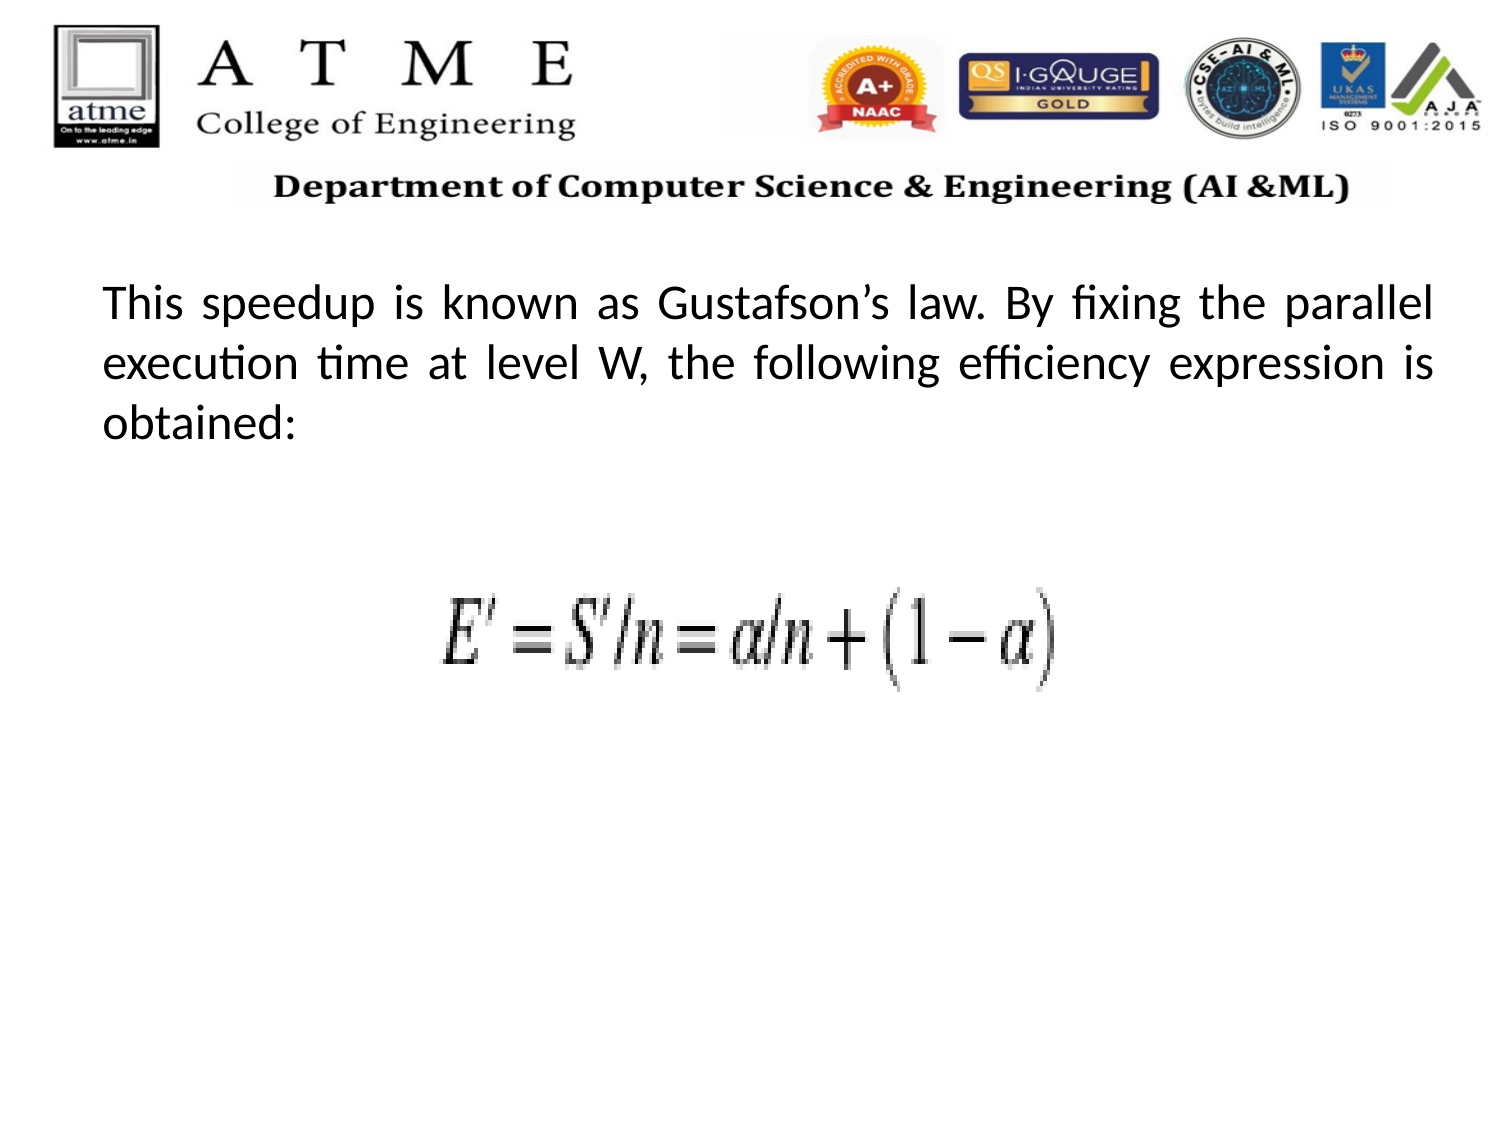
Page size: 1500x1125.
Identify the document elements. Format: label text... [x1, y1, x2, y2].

picture [412, 527, 1138, 776]
picture [24, 0, 1500, 226]
text_box This speedup is known as Gustafson’s law. By fixing the parallel execution time at level W, the following efficiency expression is obtained: [87, 262, 1450, 458]
